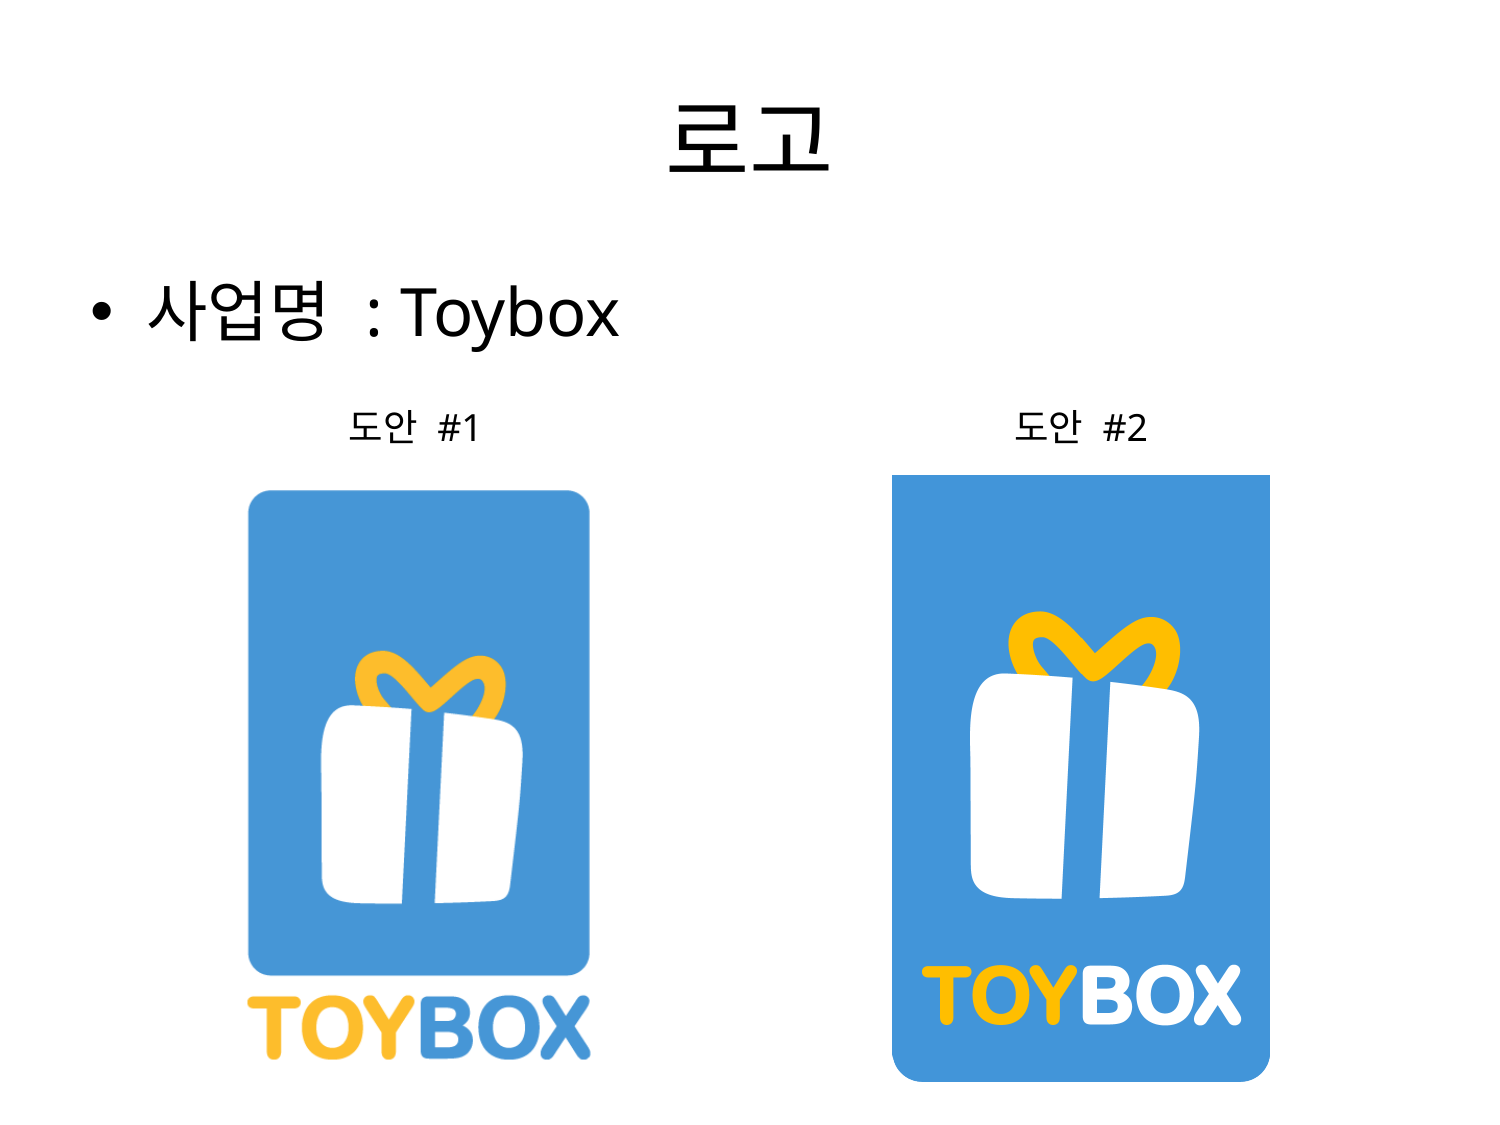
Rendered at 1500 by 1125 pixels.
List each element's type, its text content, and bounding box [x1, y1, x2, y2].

list 사업명 : Toybox [75, 262, 1425, 1005]
picture [892, 474, 1270, 1082]
text_box 도안 #2 [915, 397, 1247, 457]
picture [211, 462, 621, 1095]
title 로고 [75, 45, 1425, 233]
text_box 도안 #1 [250, 397, 582, 457]
